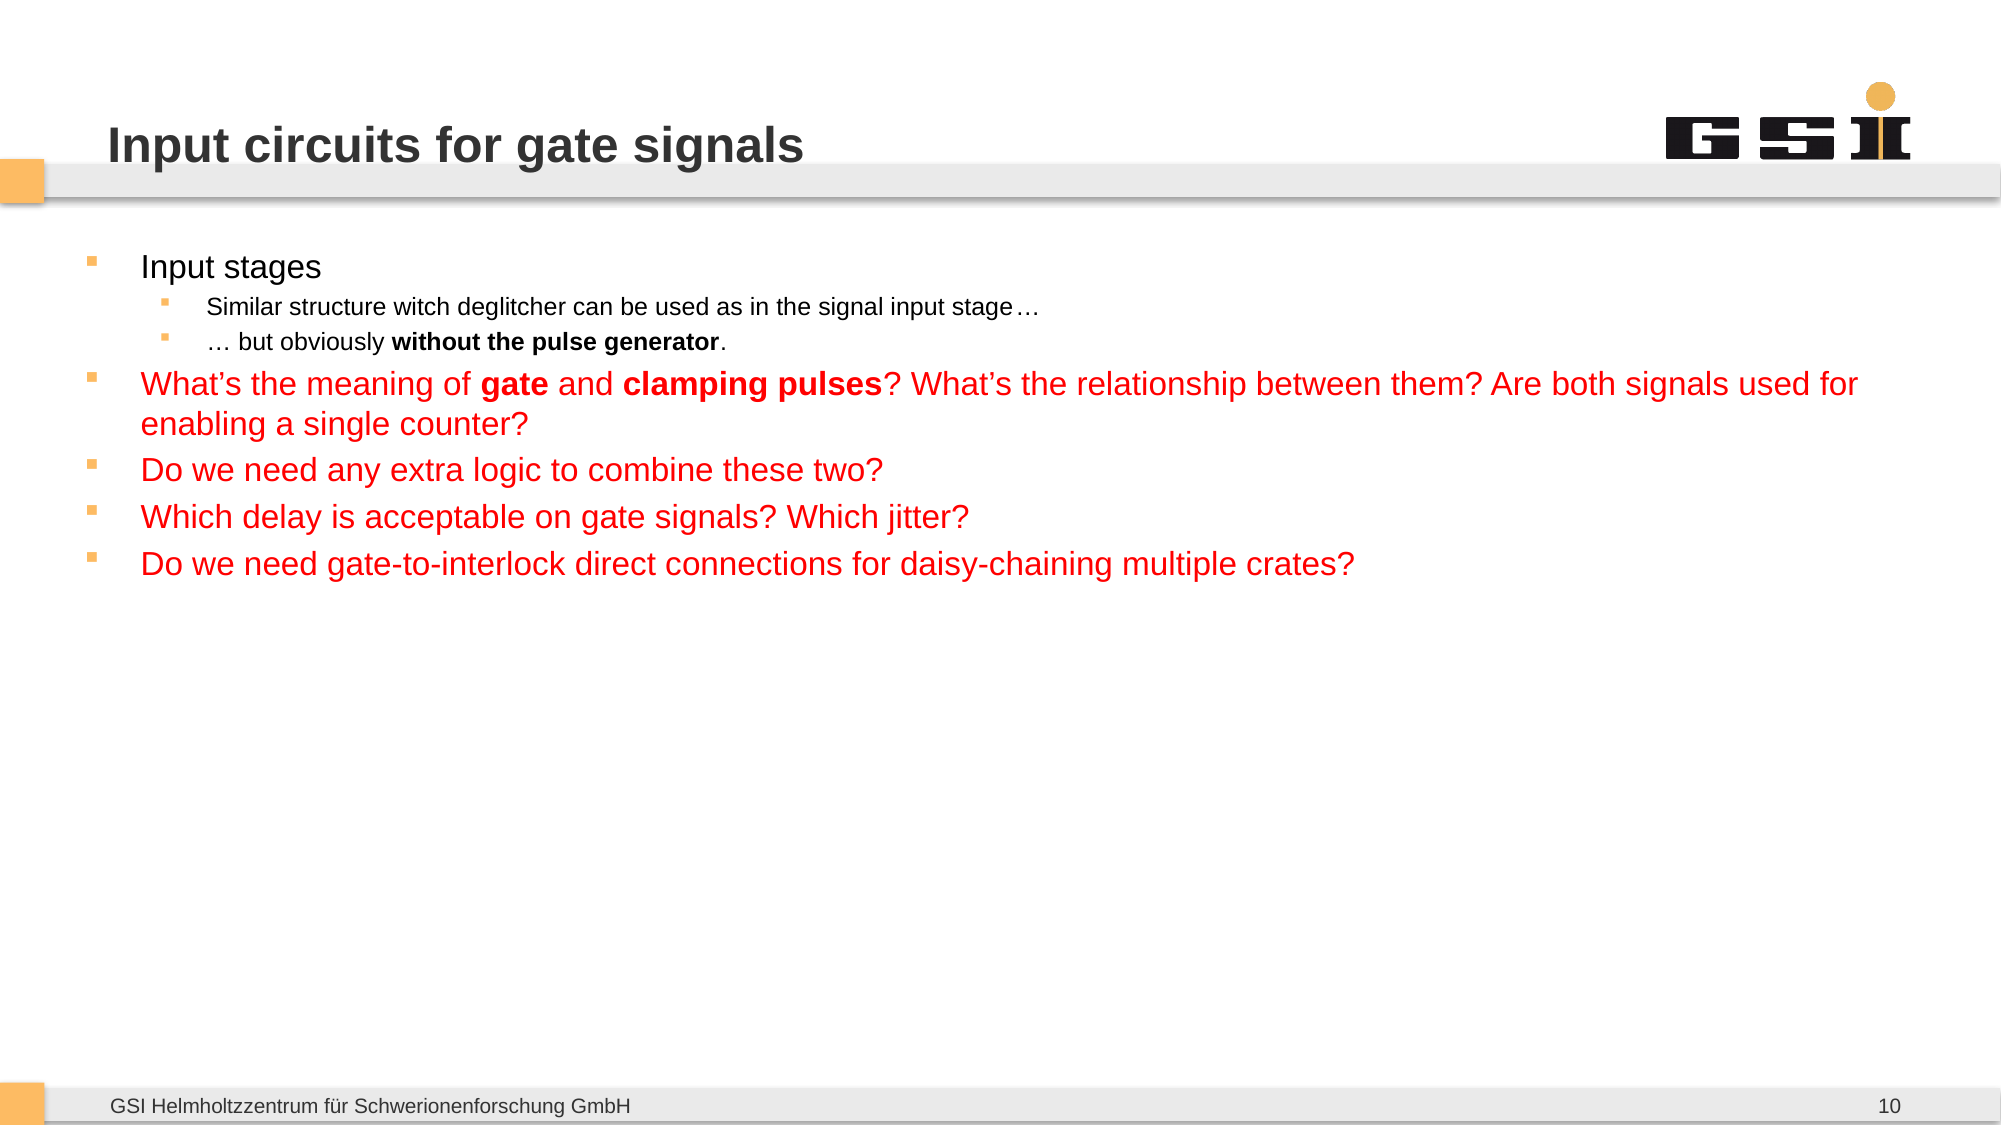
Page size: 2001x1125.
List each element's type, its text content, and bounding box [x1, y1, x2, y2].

picture [1664, 79, 1912, 162]
title Input circuits for gate signals [92, 50, 1558, 180]
slide_number 10 [1753, 1074, 1917, 1125]
list Input stages Similar structure witch deglitcher can be used as in the signal input stage… … but obviously without the pulse generator. What’s the meaning of gate and clamping pulses? What’s the relationship between them? Are both signals used for enabling a single counter? Do we need any extra logic to combine these two? Which delay is acceptable on gate signals? Which jitter? Do we need gate-to-interlock direct connections for daisy-chaining multiple crates? [69, 237, 1912, 1043]
